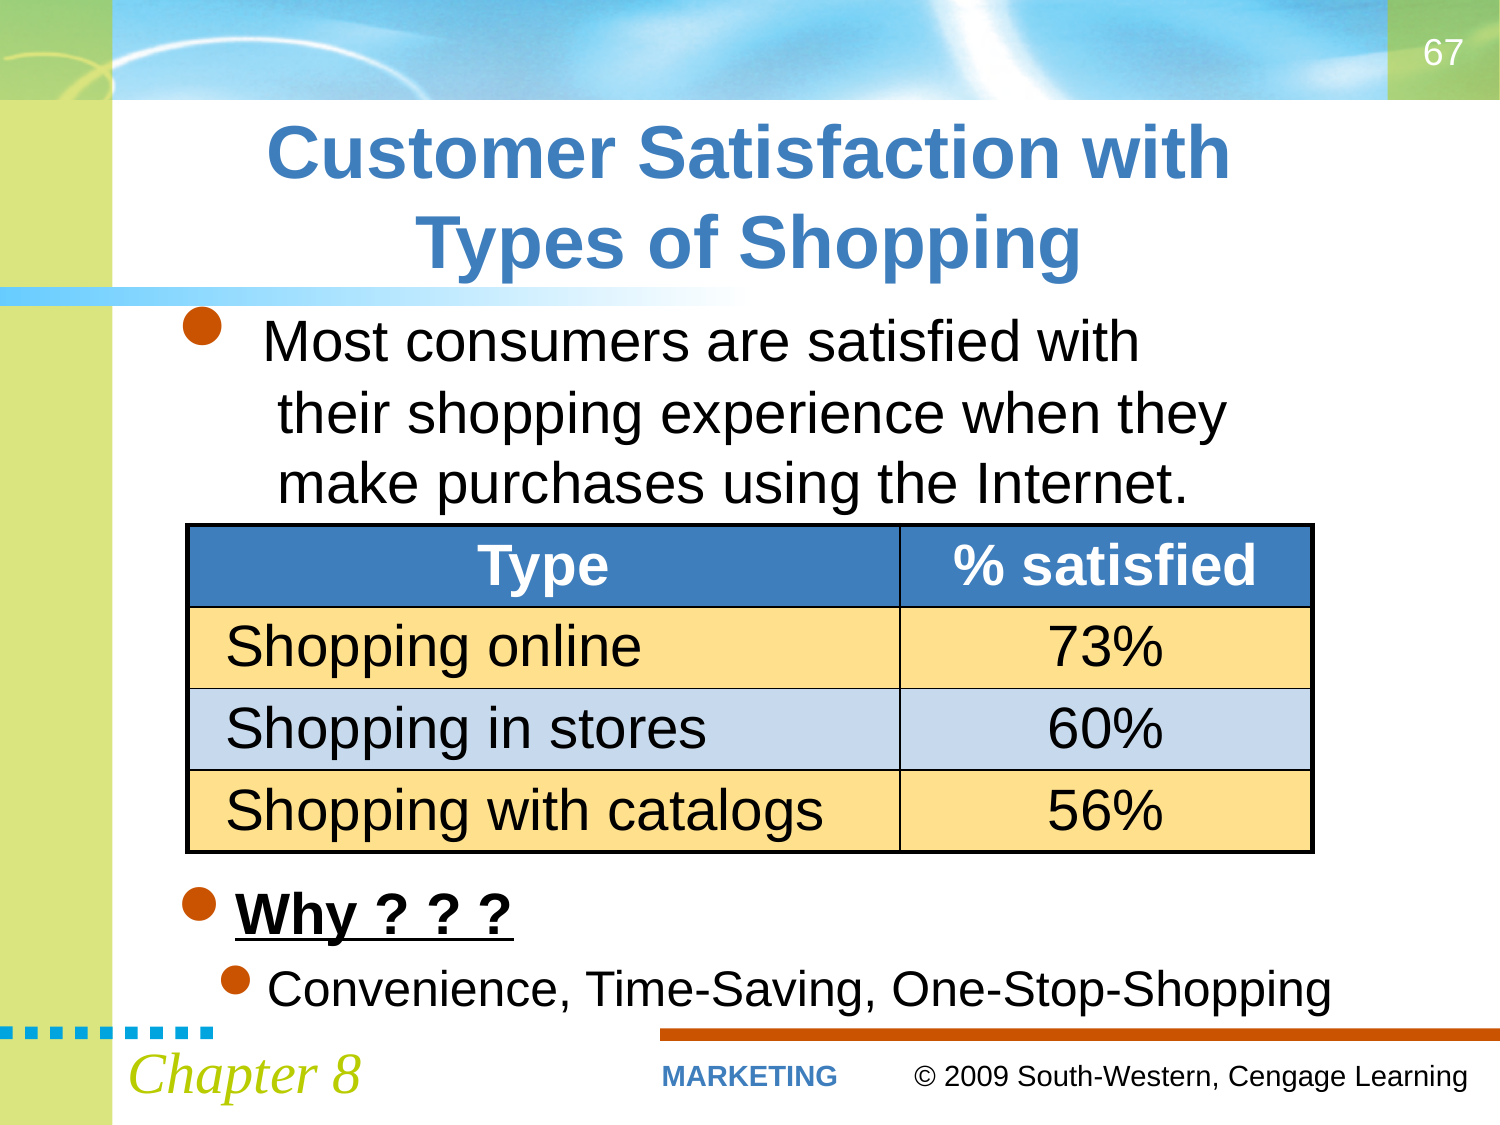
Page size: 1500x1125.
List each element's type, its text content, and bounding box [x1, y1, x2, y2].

slide_number 67 [1387, 0, 1500, 101]
footer Chapter 8 [112, 1012, 638, 1113]
text_box Most consumers are satisfied with their shopping experience when they make purchases using the Internet. Why ? ? ? Convenience, Time-Saving, One-Stop-Shopping [162, 287, 1388, 1024]
title Customer Satisfaction with Types of Shopping [112, 99, 1388, 288]
